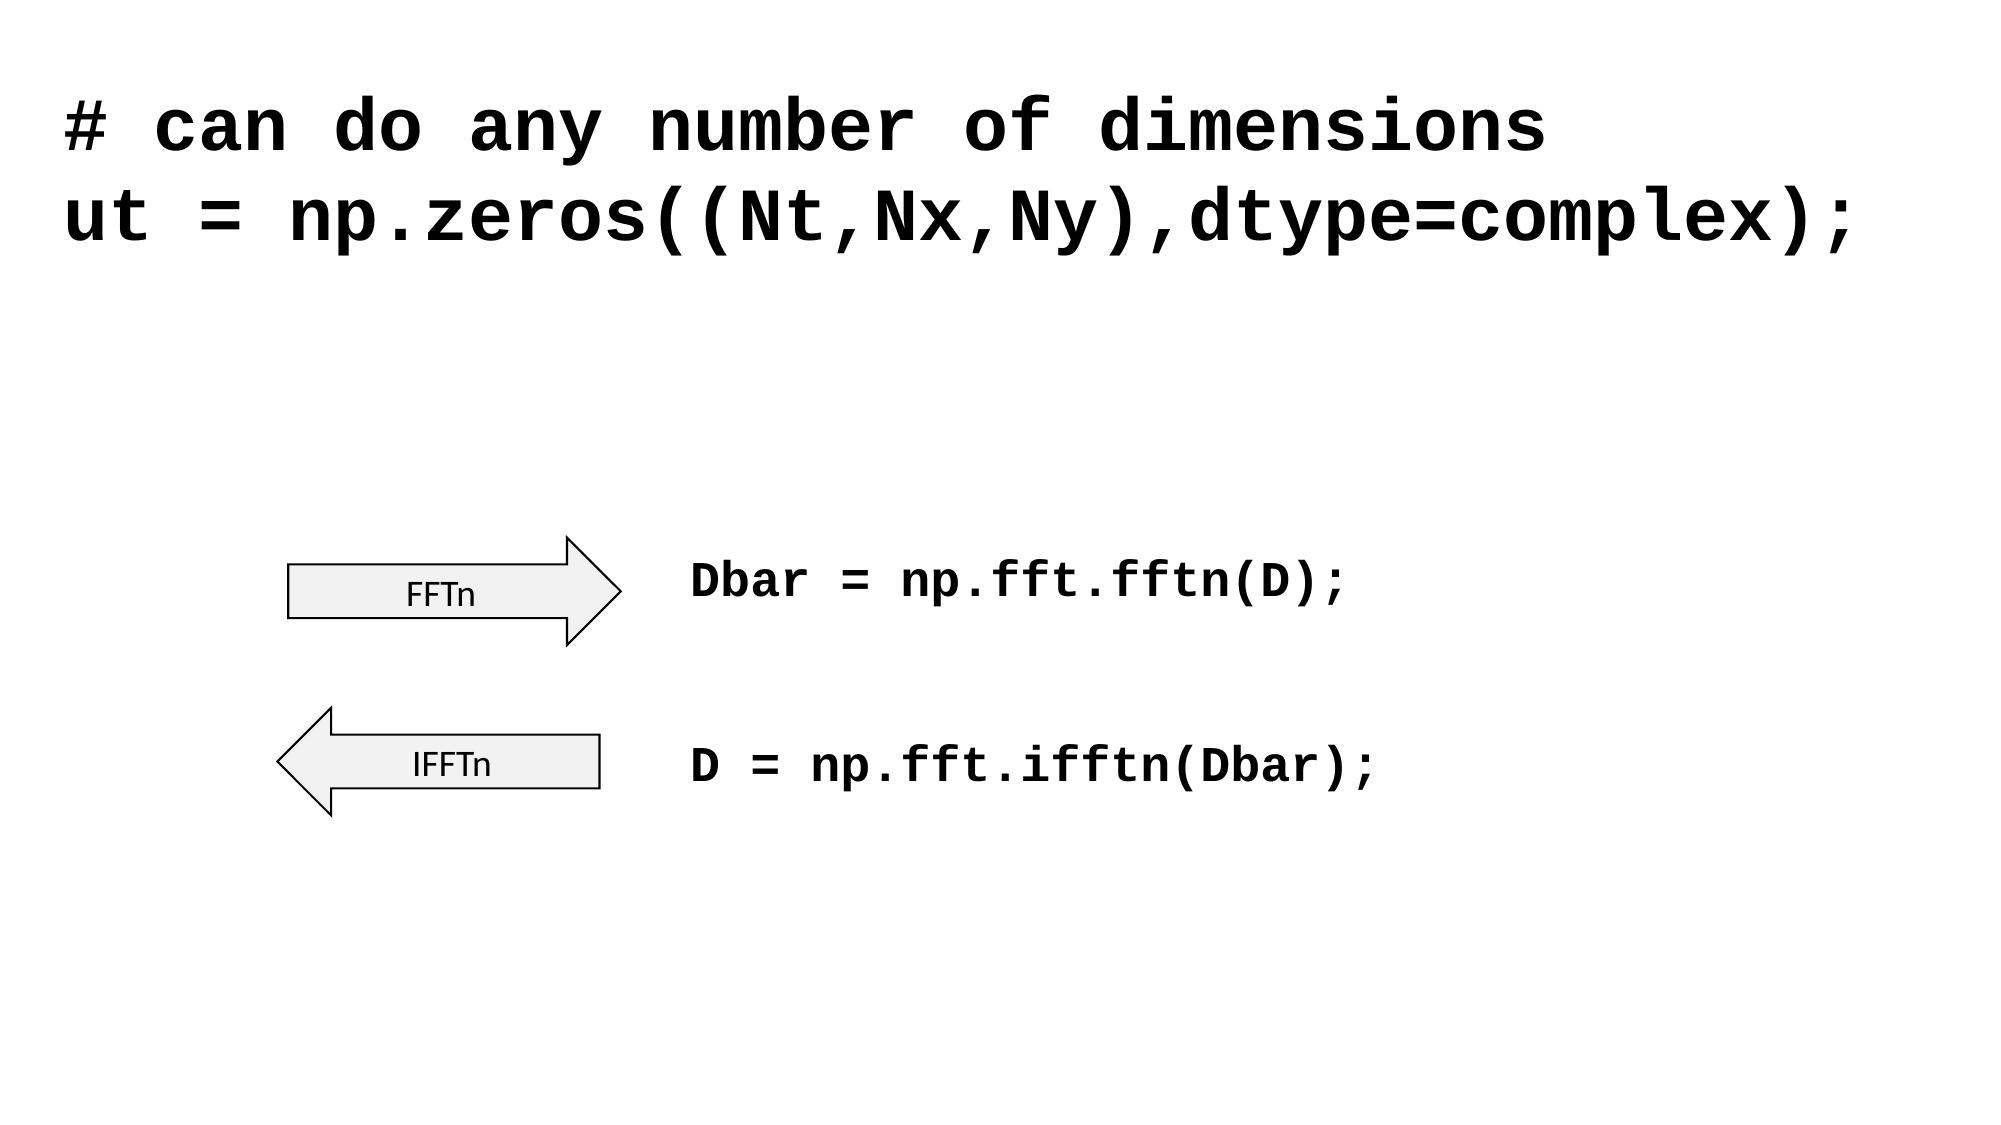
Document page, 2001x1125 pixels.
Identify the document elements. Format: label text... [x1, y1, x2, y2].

text_box Dbar = np.fft.fftn(D); [675, 539, 1676, 614]
text_box FFTn [287, 535, 623, 648]
text_box IFFTn [275, 705, 601, 818]
text_box D = np.fft.ifftn(Dbar); [675, 723, 1676, 799]
text_box # can do any number of dimensions ut = np.zeros((Nt,Nx,Ny),dtype=complex); [49, 67, 1972, 263]
